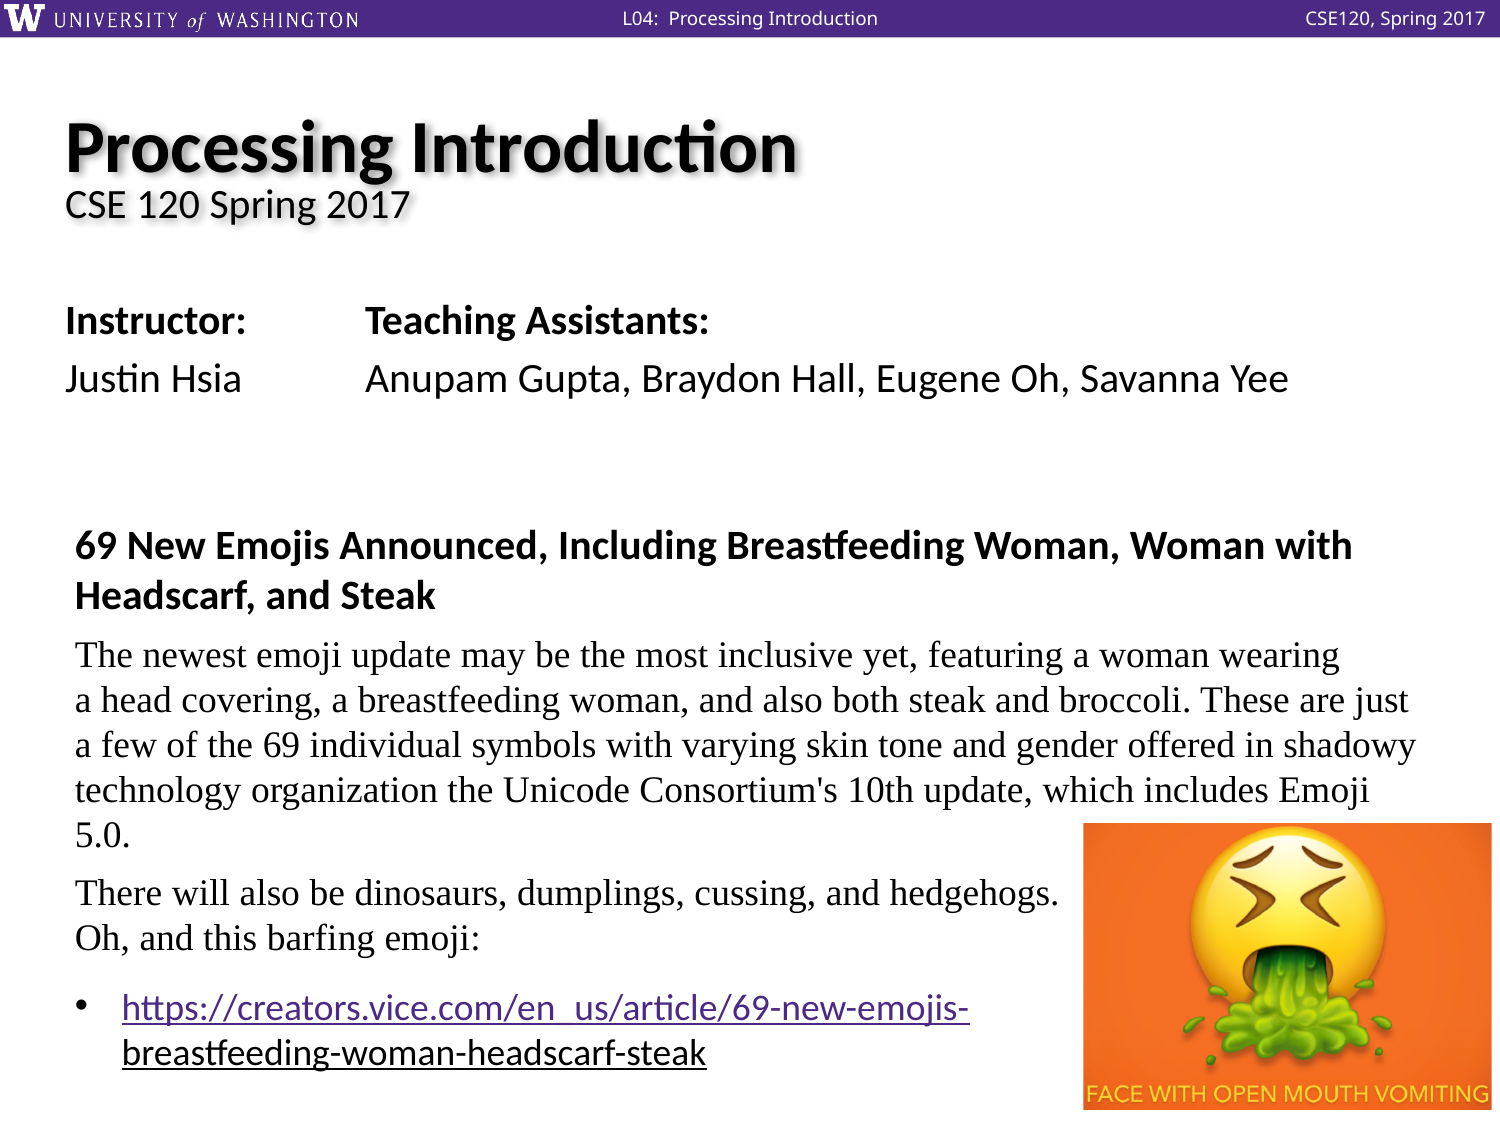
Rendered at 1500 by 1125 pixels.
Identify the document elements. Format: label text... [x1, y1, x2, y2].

subtitle Instructor: Teaching Assistants: Justin Hsia Anupam Gupta, Braydon Hall, Eugene Oh, Savanna Yee [49, 284, 1423, 436]
picture [1082, 823, 1492, 1111]
title Processing Introduction CSE 120 Spring 2017 [49, 49, 1326, 284]
picture [4, 4, 358, 32]
text_box 69 New Emojis Announced, Including Breastfeeding Woman, Woman with Headscarf, and Steak The newest emoji update may be the most inclusive yet, featuring a woman wearing a head covering, a breastfeeding woman, and also both steak and broccoli. These are just a few of the 69 individual symbols with varying skin tone and gender offered in shadowy technology organization the Unicode Consortium's 10th update, which includes Emoji 5.0. There will also be dinosaurs, dumplings, cussing, and hedgehogs. Oh, and this barfing emoji: https://creators.vice.com/en_us/article/69-new-emojis- breastfeeding-woman-headscarf-steak [59, 510, 1440, 1080]
